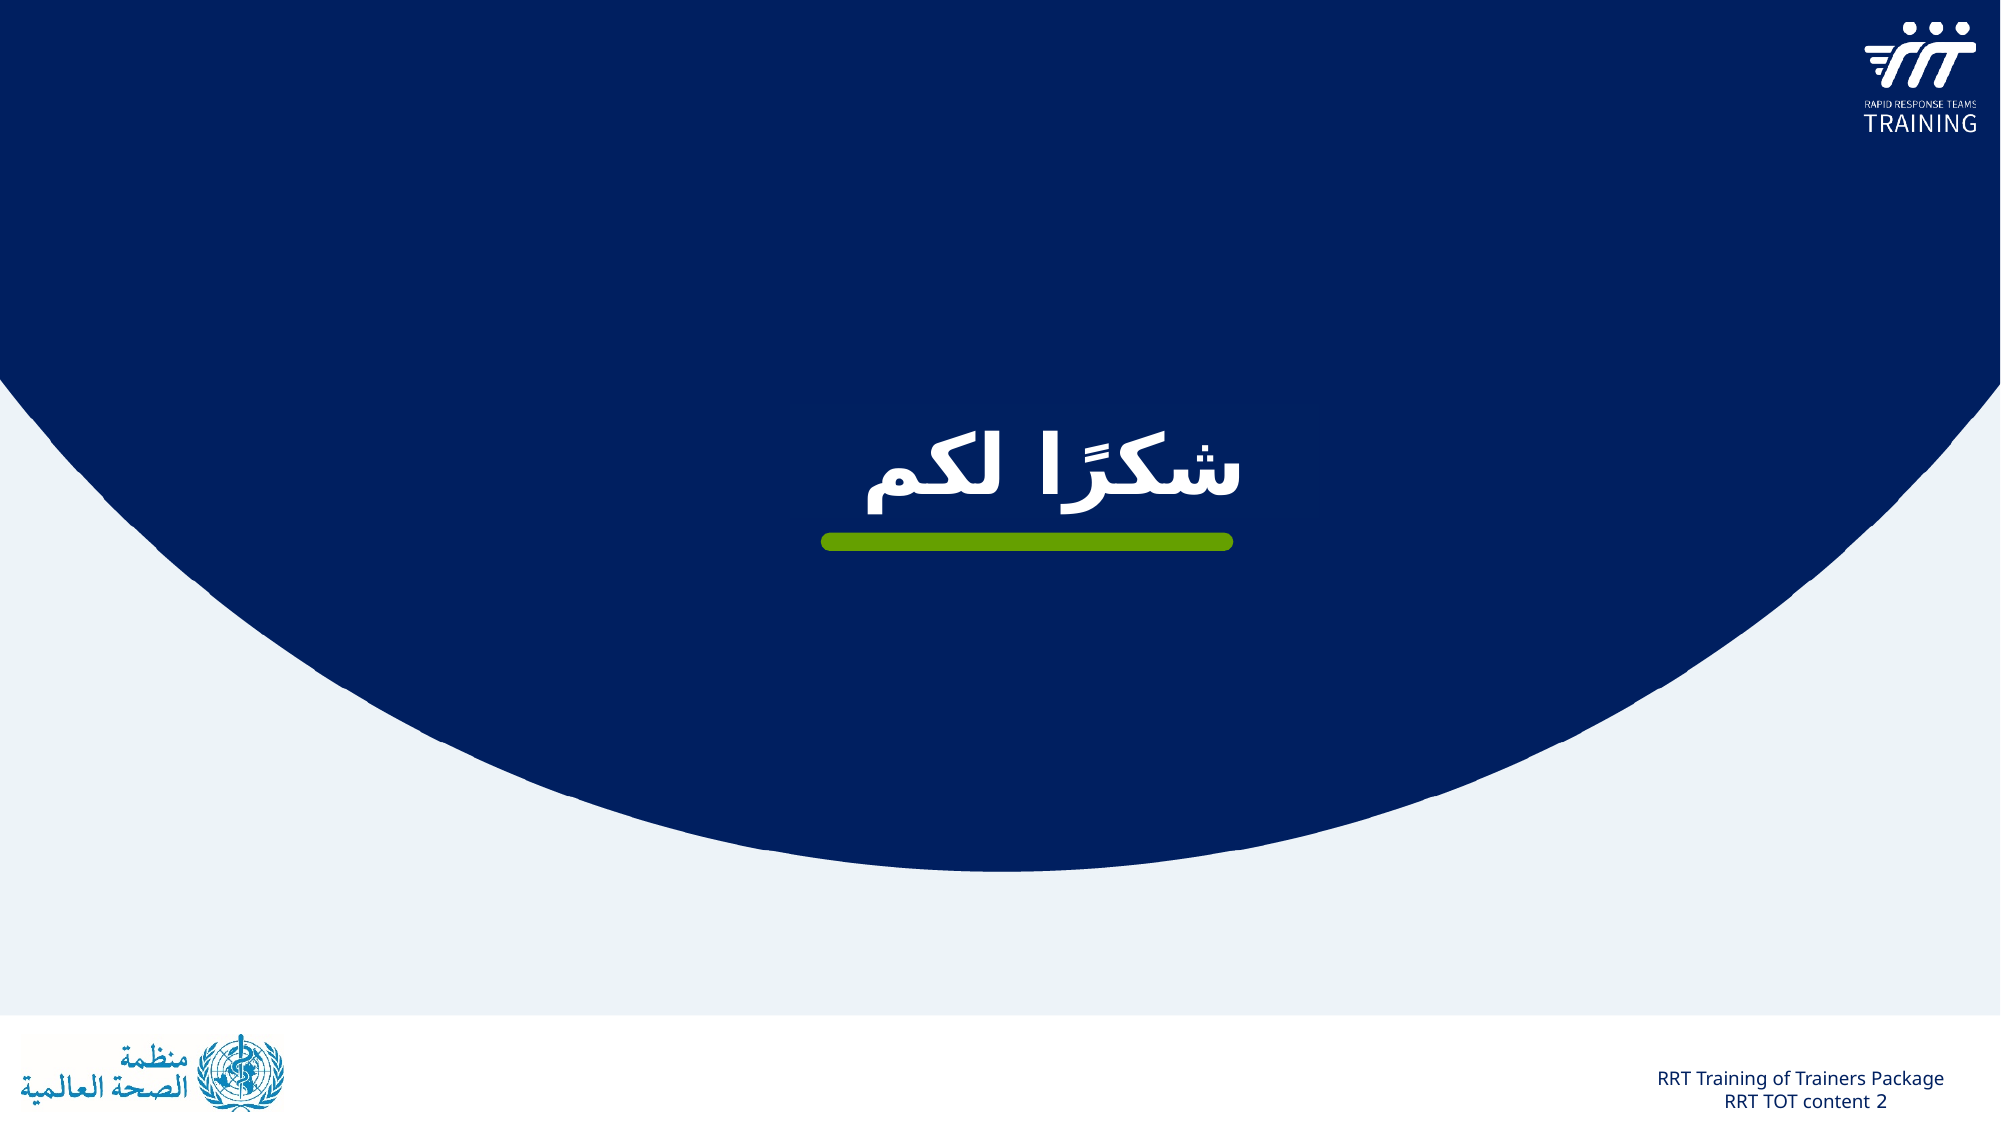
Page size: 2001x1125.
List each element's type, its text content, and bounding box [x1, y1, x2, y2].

text_box شكرًا لكم [789, 403, 1320, 519]
picture [21, 1034, 284, 1112]
picture [0, 0, 2001, 904]
